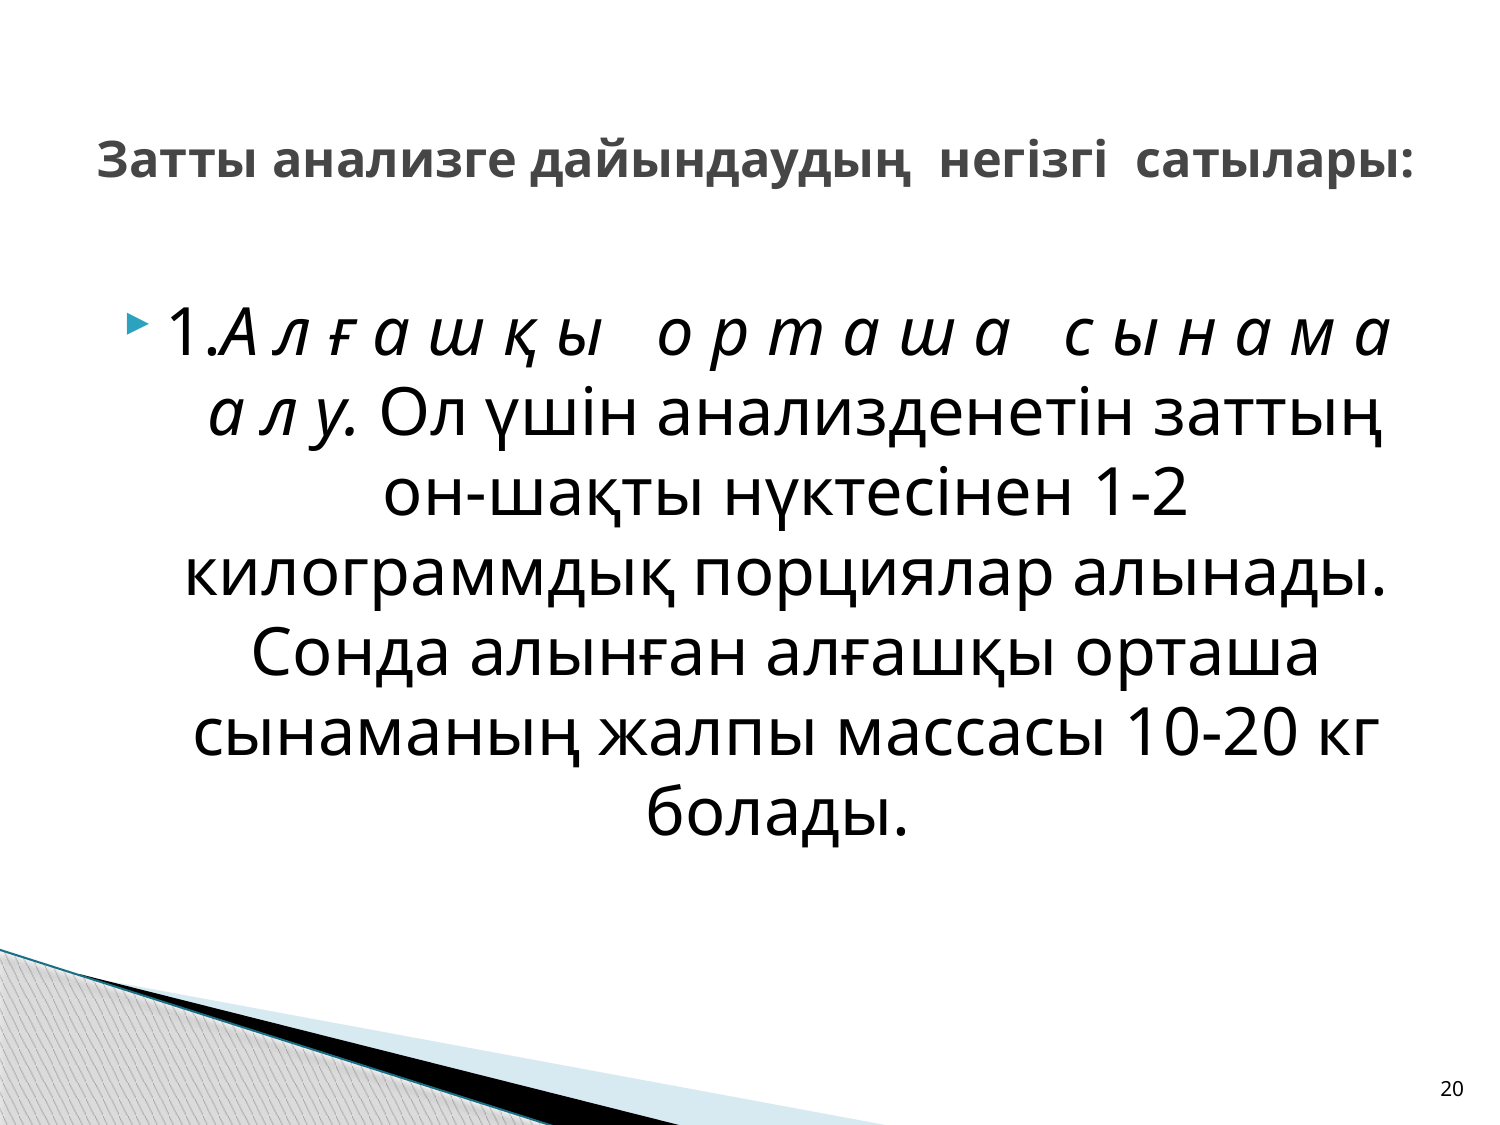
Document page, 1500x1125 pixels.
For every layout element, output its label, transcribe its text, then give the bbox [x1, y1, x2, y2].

title Затты анализге дайындаудың негізгі сатылары: [82, 93, 1432, 282]
list 1.А л ғ а ш қ ы о р т а ш а с ы н а м а а л у. Ол үшін анализденетін заттың он-шақты нүктесінен 1-2 килограммдық порциялар алынады. Сонда алынған алғашқы орташа сынаманың жалпы массасы 10-20 кг болады. [81, 281, 1433, 1024]
slide_number 20 [1418, 1051, 1479, 1112]
